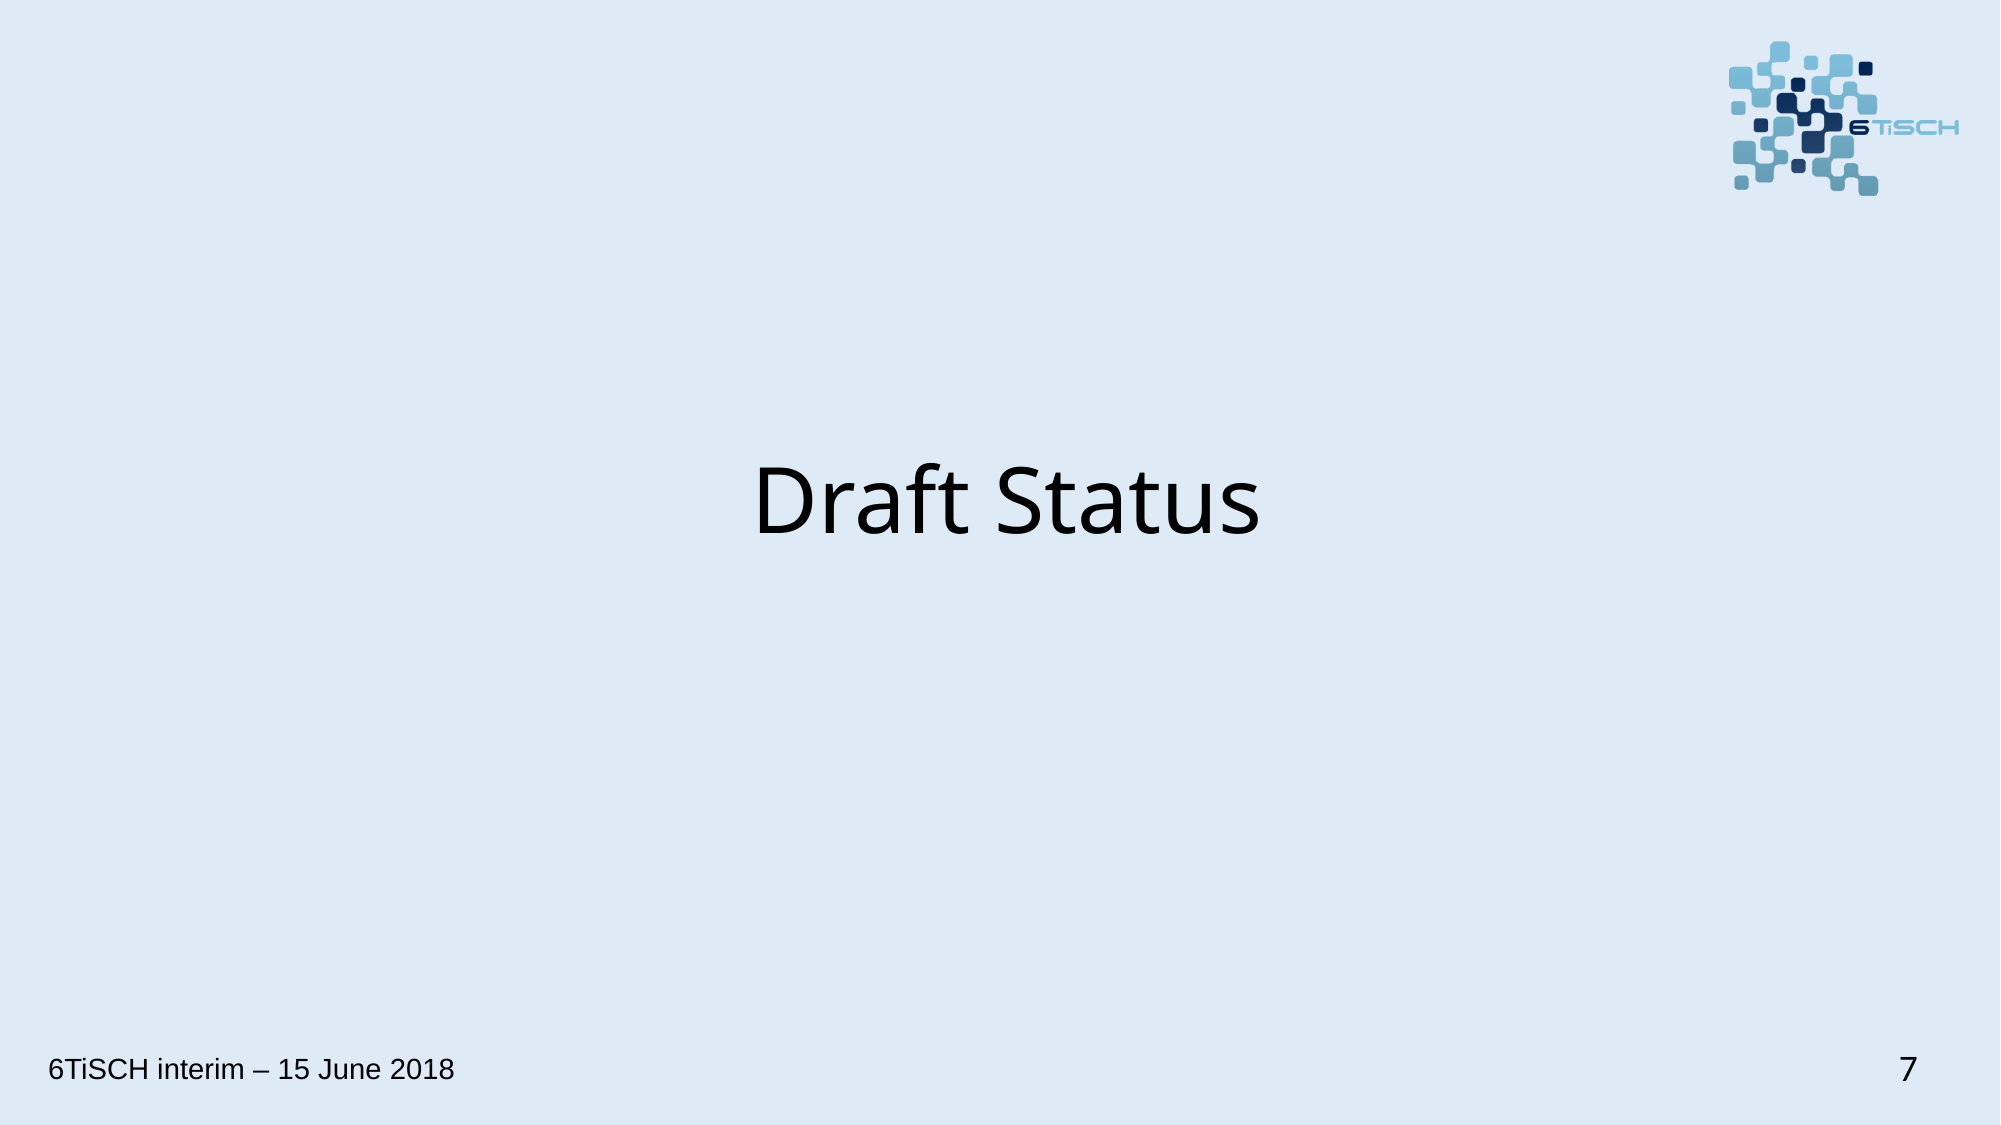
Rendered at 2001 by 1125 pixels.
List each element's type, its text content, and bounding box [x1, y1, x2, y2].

title Draft Status [144, 394, 1870, 613]
slide_number 7 [1482, 1036, 1933, 1097]
picture [1725, 37, 1963, 200]
